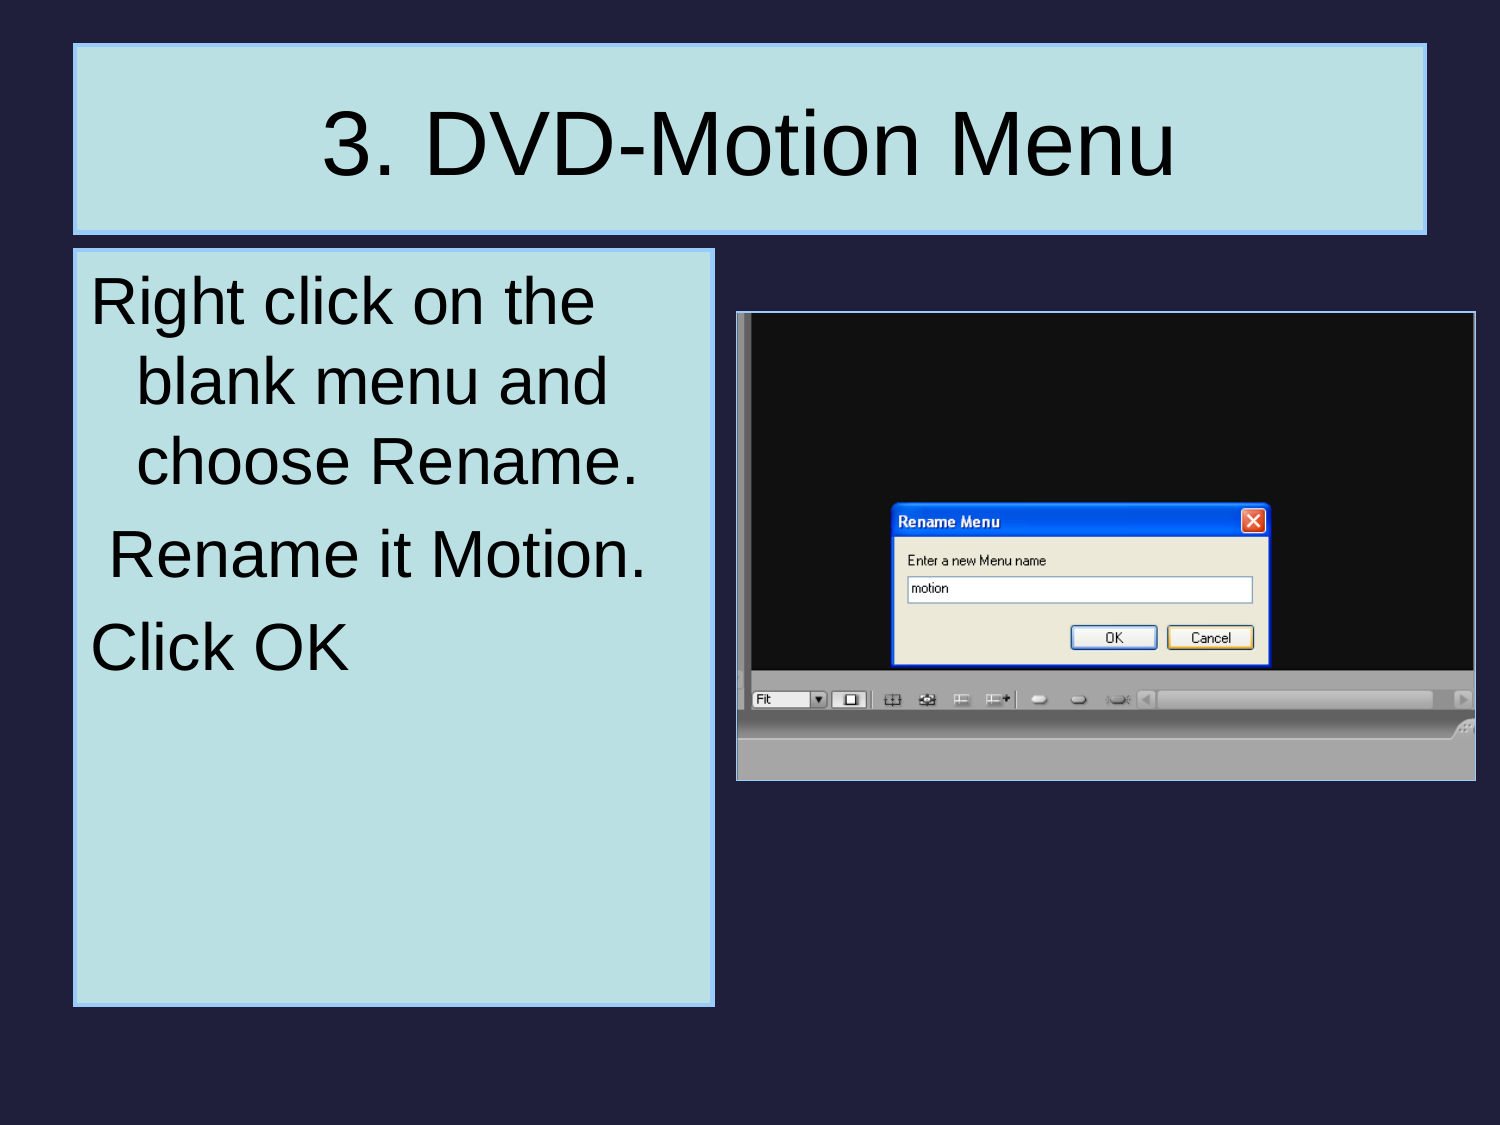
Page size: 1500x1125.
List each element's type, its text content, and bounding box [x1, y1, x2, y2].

list Right click on the blank menu and choose Rename. Rename it Motion. Click OK [74, 249, 713, 1006]
title 3. DVD-Motion Menu [74, 44, 1426, 233]
picture [737, 312, 1476, 780]
